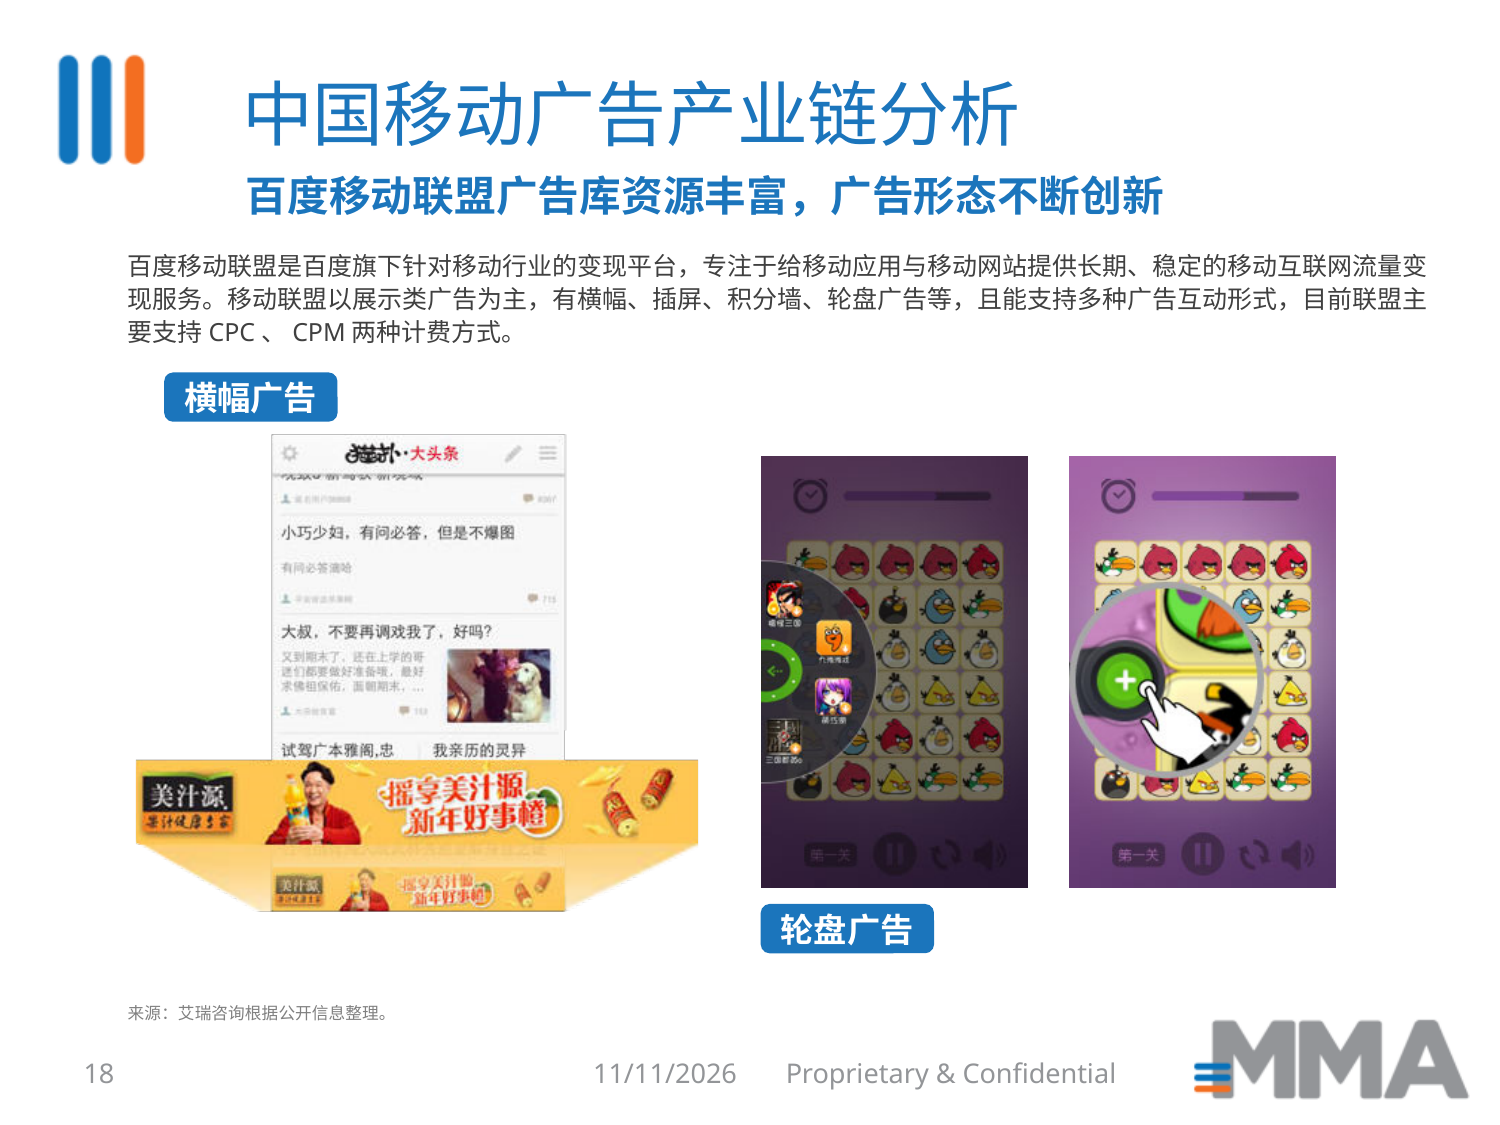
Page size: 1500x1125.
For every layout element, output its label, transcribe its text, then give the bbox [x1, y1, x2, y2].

footer Proprietary & Confidential [752, 1059, 1150, 1105]
list 中国移动广告产业链分析 [227, 39, 1440, 185]
text_box 轮盘广告 [760, 903, 935, 954]
text_box 横幅广告 [164, 372, 338, 422]
slide_number 18 [41, 1044, 157, 1105]
list 百度移动联盟广告库资源丰富，广告形态不断创新 [230, 167, 1445, 240]
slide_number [495, 1059, 752, 1105]
list 来源：艾瑞咨询根据公开信息整理。 [127, 1002, 1212, 1059]
list 百度移动联盟是百度旗下针对移动行业的变现平台，专注于给移动应用与移动网站提供长期、稳定的移动互联网流量变现服务。移动联盟以展示类广告为主，有横幅、插屏、积分墙、轮盘广告等，且能支持多种广告互动形式，目前联盟主要支持CPC、CPM两种计费方式。 [127, 246, 1434, 370]
picture [0, 0, 1500, 1125]
